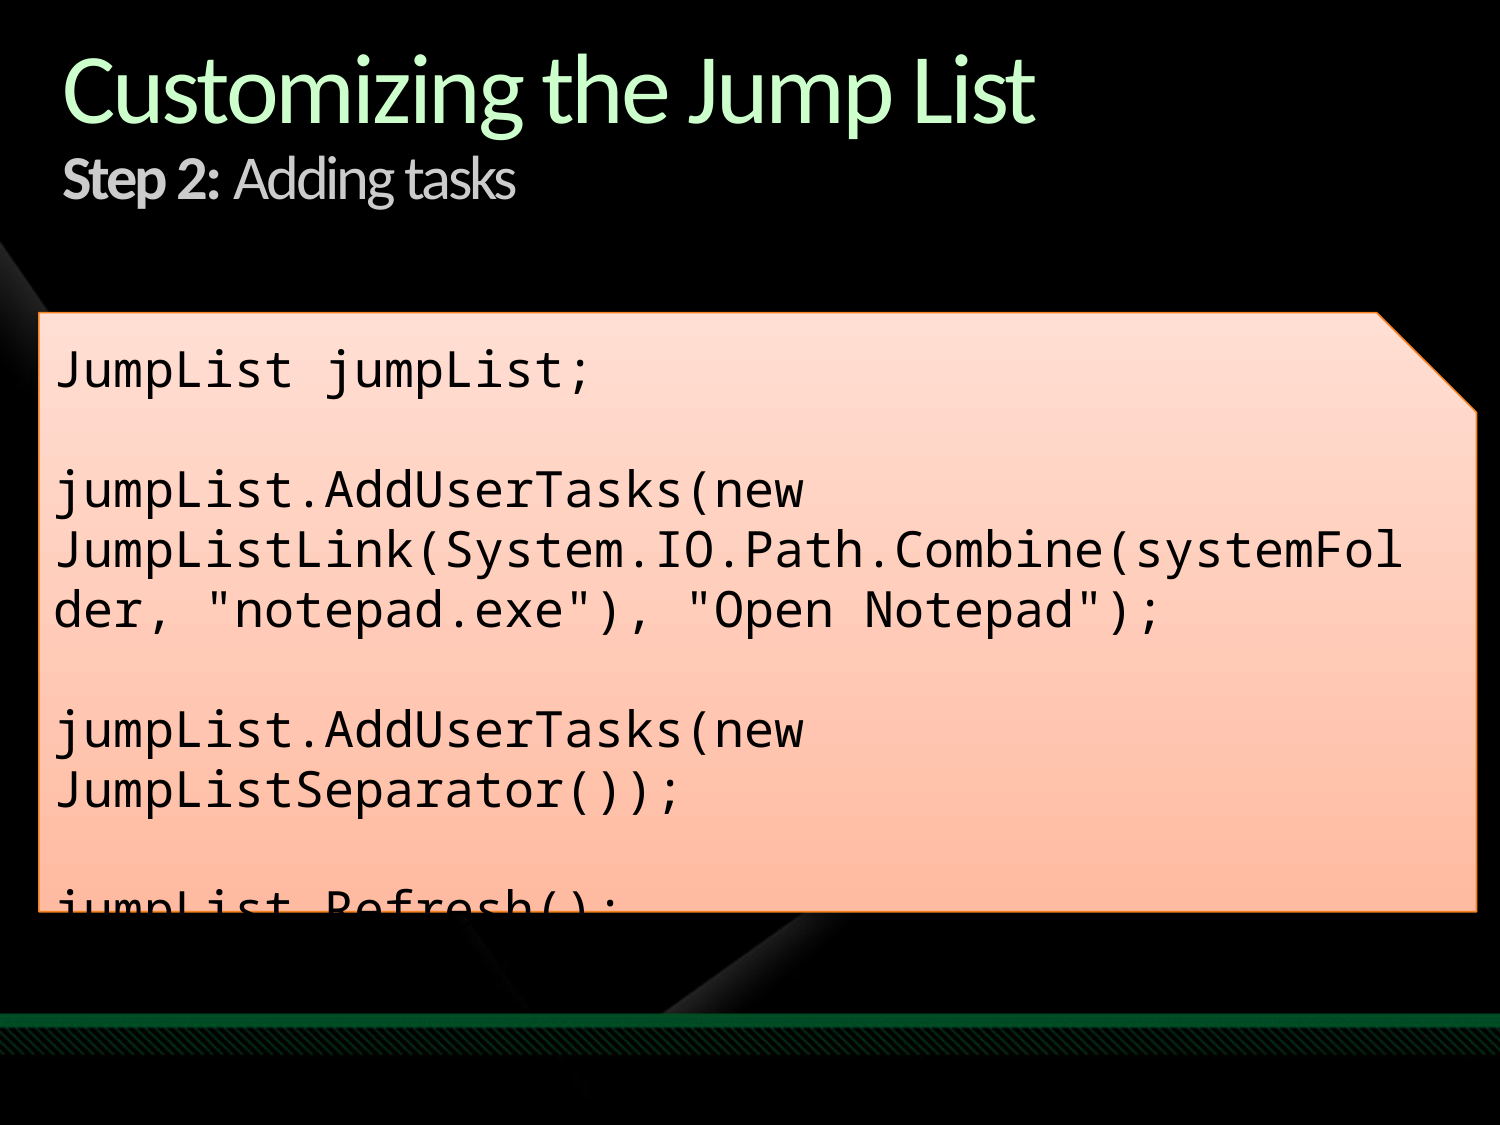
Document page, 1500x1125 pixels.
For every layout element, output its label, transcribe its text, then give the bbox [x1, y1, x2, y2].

text_box JumpList jumpList; jumpList.AddUserTasks(new JumpListLink(System.IO.Path.Combine(systemFolder, "notepad.exe"), "Open Notepad"); jumpList.AddUserTasks(new JumpListSeparator()); jumpList.Refresh(); [38, 311, 1478, 913]
title Customizing the Jump List Step 2: Adding tasks [62, 37, 1428, 220]
picture [0, 0, 1500, 1125]
